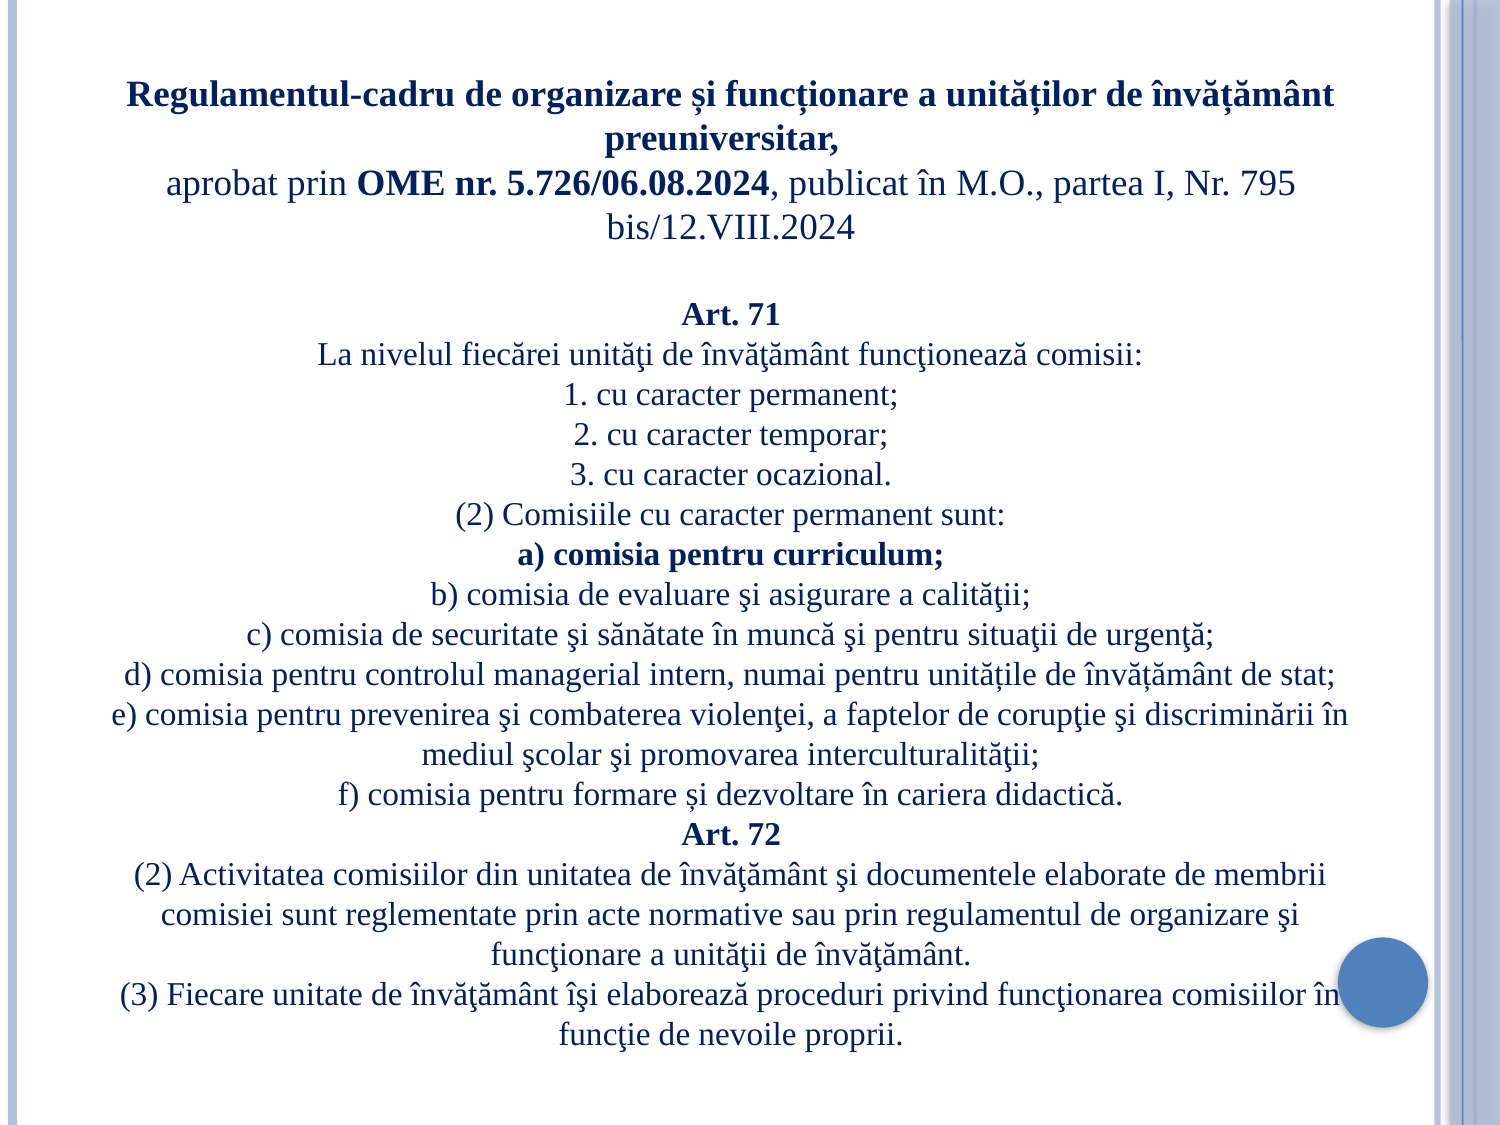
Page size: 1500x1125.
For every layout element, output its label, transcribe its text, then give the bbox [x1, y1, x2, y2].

title Regulamentul-cadru de organizare și funcționare a unităților de învățământ preuniversitar, aprobat prin OME nr. 5.726/06.08.2024, publicat în M.O., partea I, Nr. 795 bis/12.VIII.2024 Art. 71 La nivelul fiecărei unităţi de învăţământ funcţionează comisii: 1. cu caracter permanent; 2. cu caracter temporar; 3. cu caracter ocazional. (2) Comisiile cu caracter permanent sunt: a) comisia pentru curriculum; b) comisia de evaluare şi asigurare a calităţii; c) comisia de securitate şi sănătate în muncă şi pentru situaţii de urgenţă; d) comisia pentru controlul managerial intern, numai pentru unitățile de învățământ de stat; e) comisia pentru prevenirea şi combaterea violenţei, a faptelor de corupţie şi discriminării în mediul şcolar şi promovarea interculturalităţii; f) comisia pentru formare și dezvoltare în cariera didactică. Art. 72 (2) Activitatea comisiilor din unitatea de învăţământ şi documentele elaborate de membrii comisiei sunt reglementate prin acte normative sau prin regulamentul de organizare şi funcţionare a unităţii de învăţământ. (3) Fiecare unitate de învăţământ îşi elaborează proceduri privind funcţionarea comisiilor în funcţie de nevoile proprii. [75, 45, 1388, 1100]
